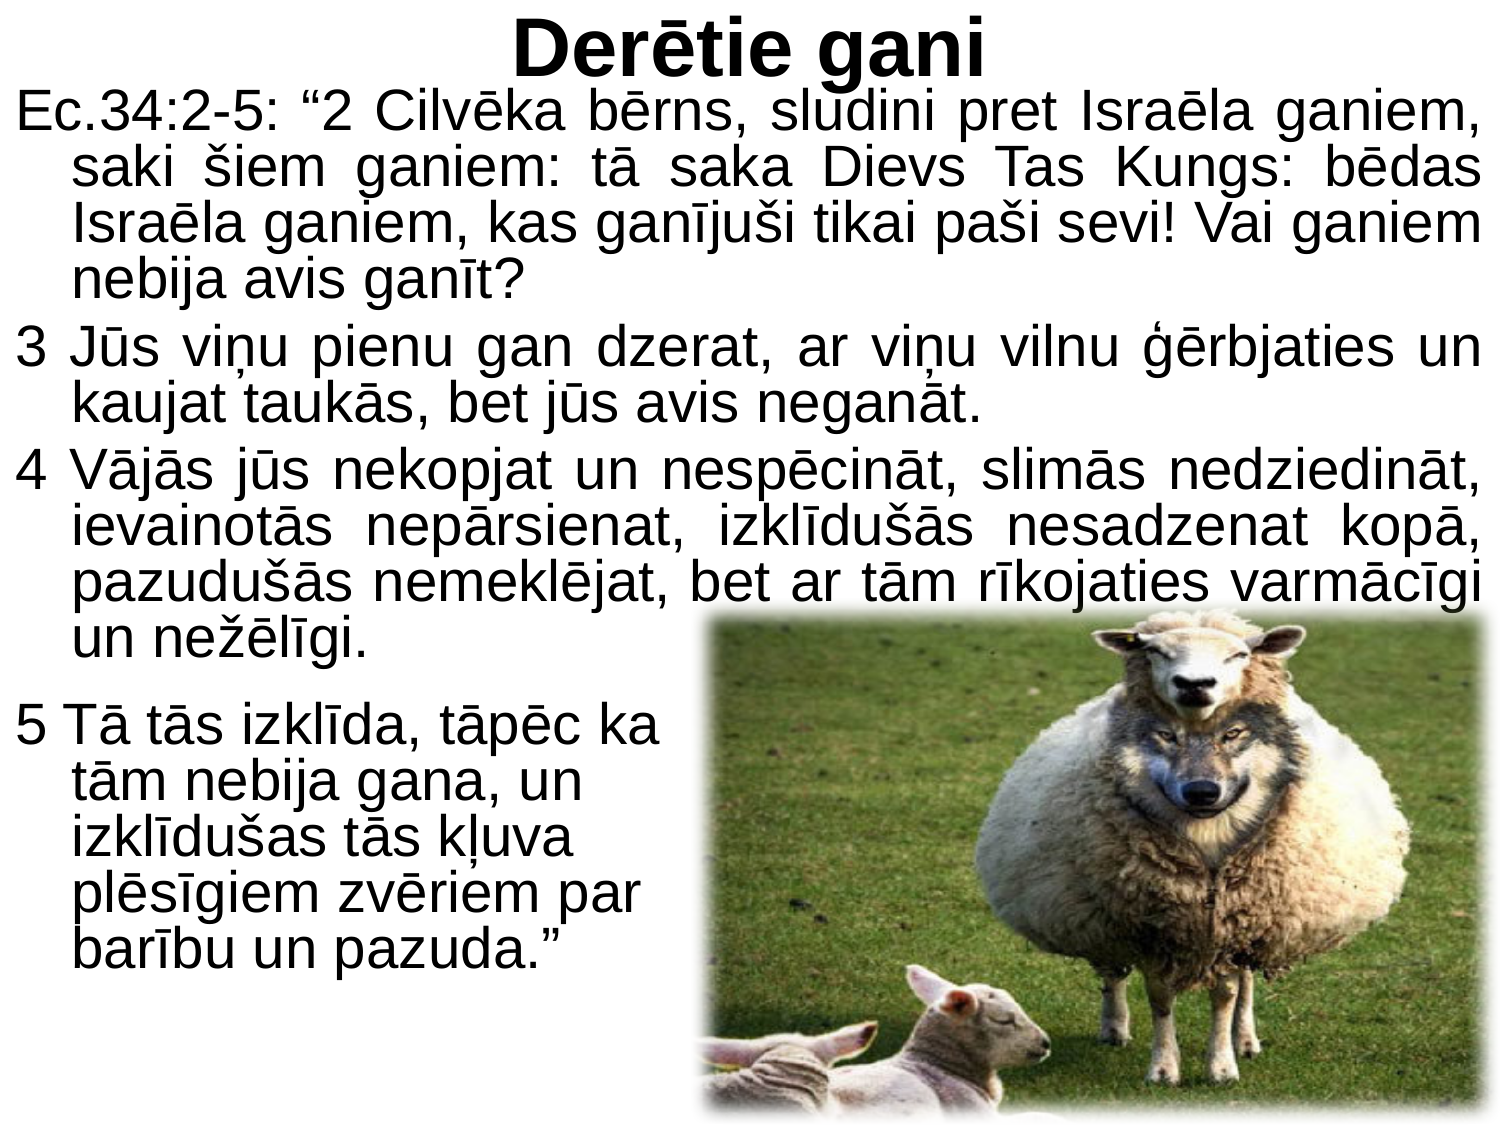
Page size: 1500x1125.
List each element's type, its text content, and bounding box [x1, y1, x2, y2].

text_box 5 Tā tās izklīda, tāpēc ka tām nebija gana, un izklīdušas tās kļuva plēsīgiem zvēriem par barību un pazuda.” [0, 692, 685, 1012]
list Ec.34:2-5: “2 Cilvēka bērns, sludini pret Israēla ganiem, saki šiem ganiem: tā saka Dievs Tas Kungs: bēdas Israēla ganiem, kas ganījuši tikai paši sevi! Vai ganiem nebija avis ganīt? 3 Jūs viņu pienu gan dzerat, ar viņu vilnu ģērbjaties un kaujat taukās, bet jūs avis neganāt. 4 Vājās jūs nekopjat un nespēcināt, slimās nedziedināt, ievainotās nepārsienat, izklīdušās nesadzenat kopā, pazudušās nemeklējat, bet ar tām rīkojaties varmācīgi un nežēlīgi. [0, 101, 1500, 252]
text_box Derētie gani [0, 0, 1500, 101]
picture [690, 597, 1500, 1125]
